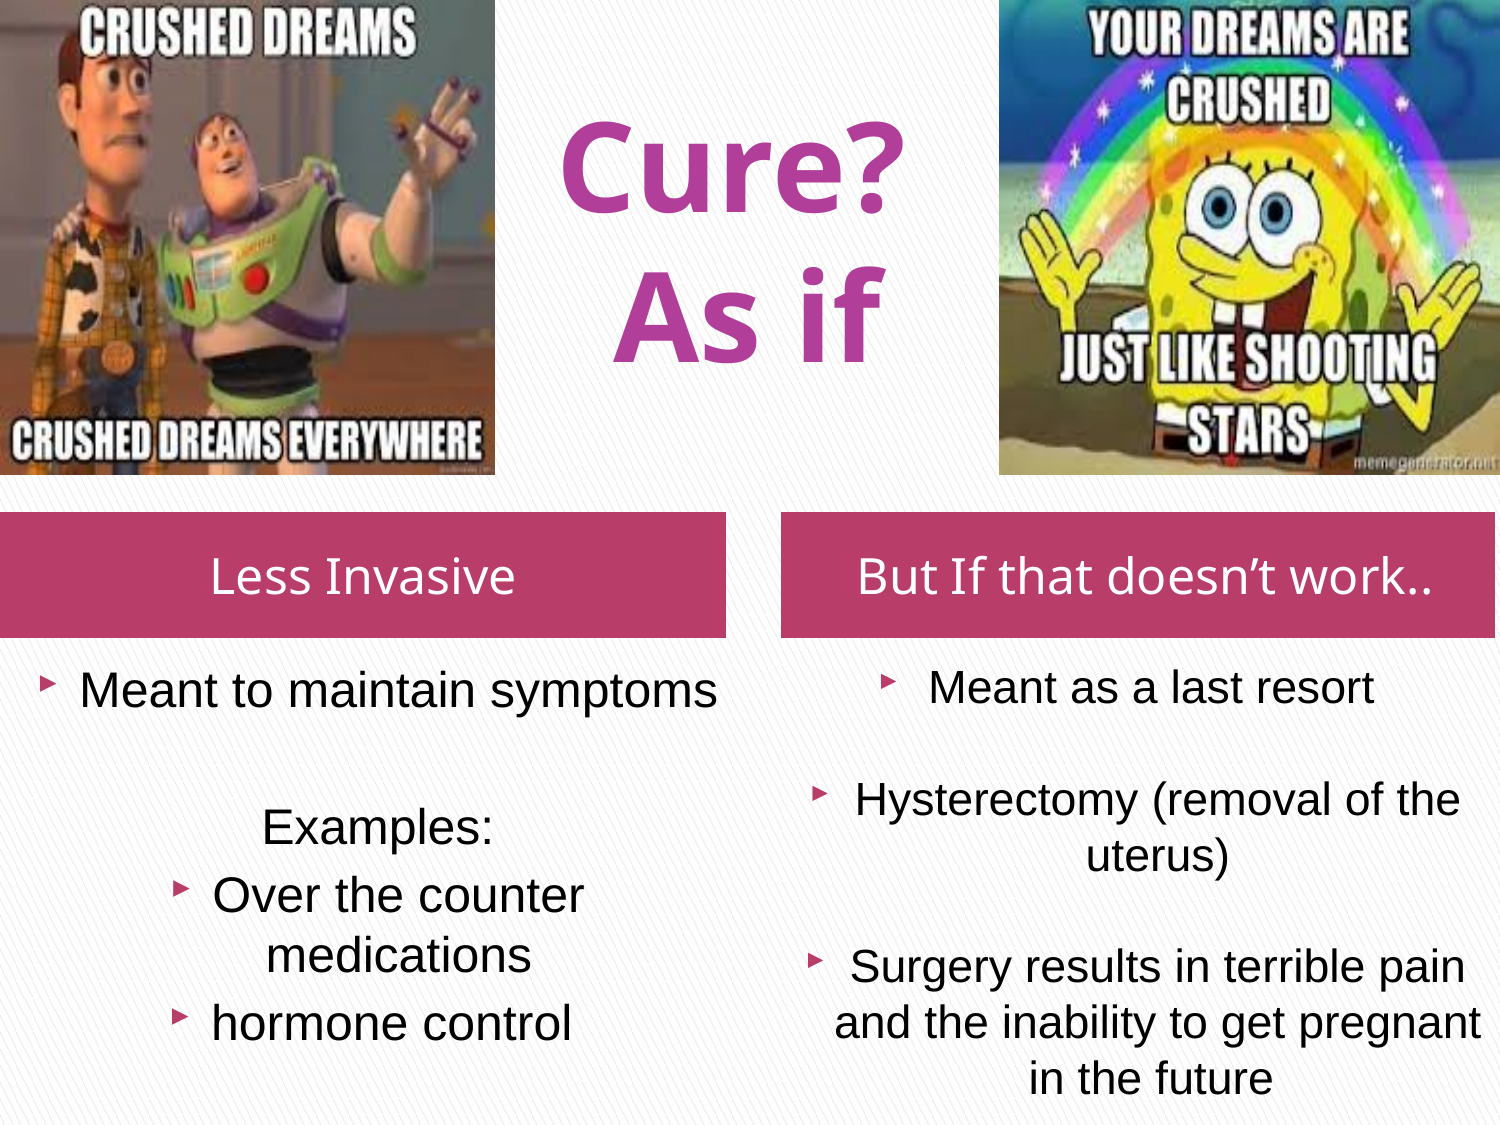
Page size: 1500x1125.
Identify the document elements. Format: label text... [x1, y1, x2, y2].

list But If that doesn’t work.. [781, 512, 1495, 638]
picture [0, 0, 495, 476]
picture [998, 0, 1500, 476]
list Meant to maintain symptoms Examples: Over the counter medications hormone control [0, 650, 738, 1125]
title Cure? As if [495, 0, 998, 475]
list Less Invasive [0, 512, 726, 638]
list Meant as a last resort Hysterectomy (removal of the uterus) Surgery results in terrible pain and the inability to get pregnant in the future [760, 650, 1500, 1113]
